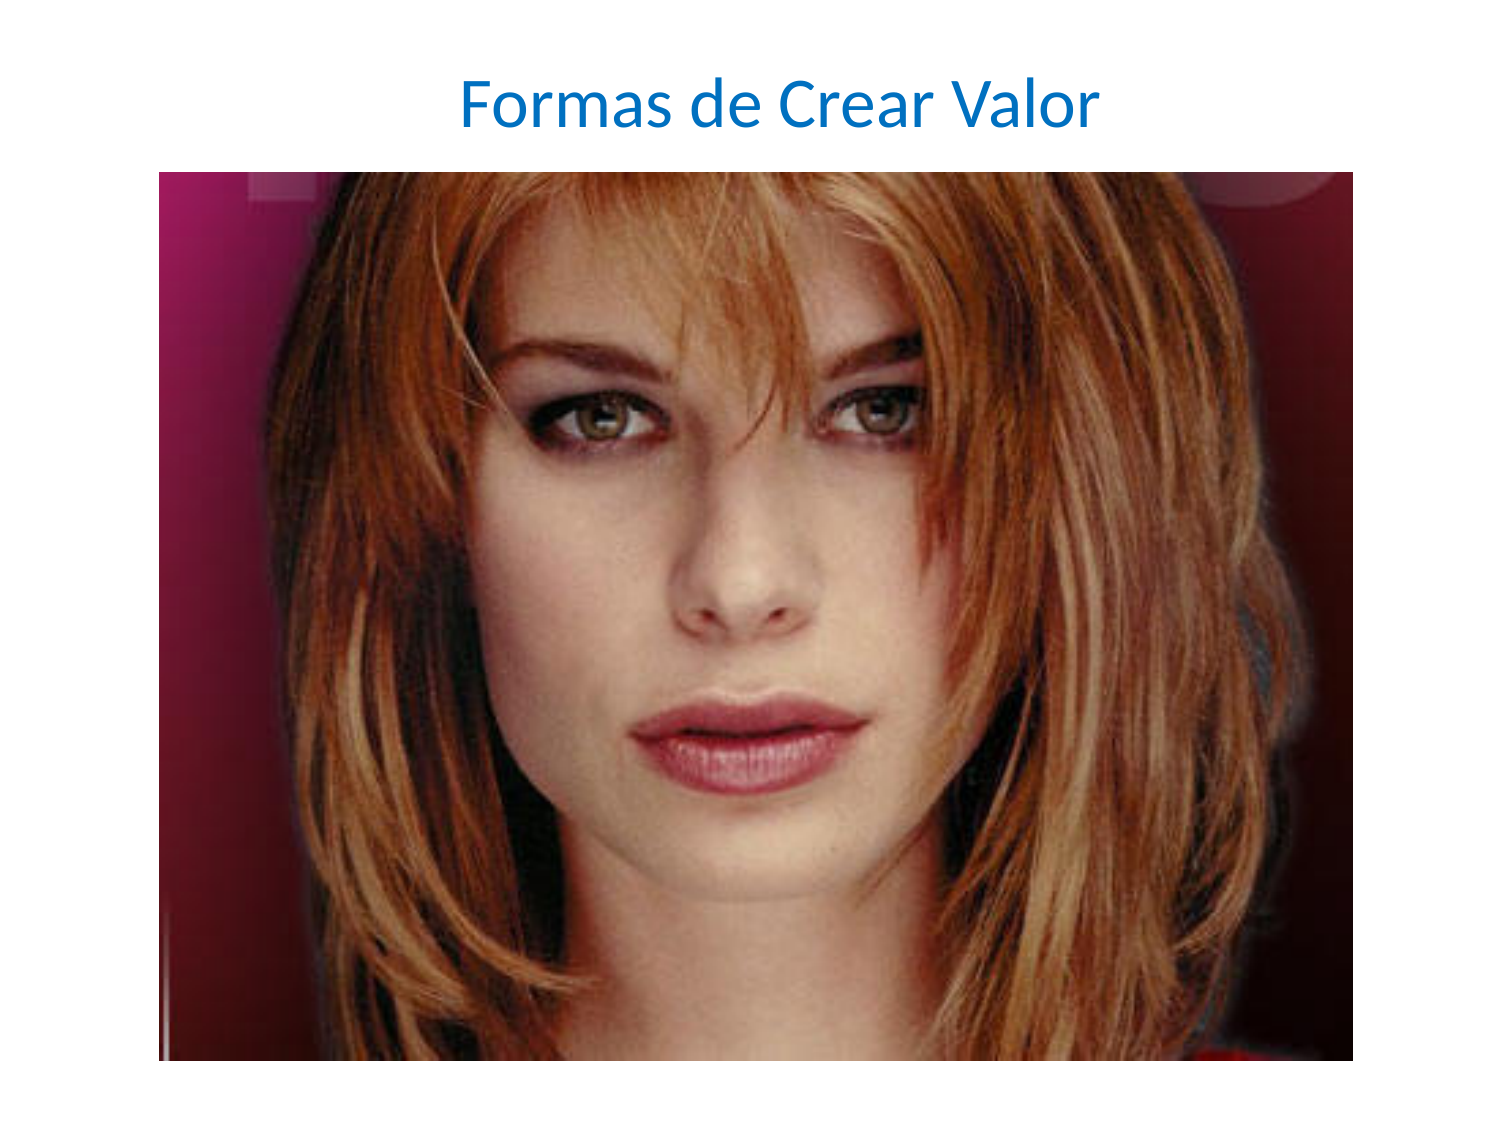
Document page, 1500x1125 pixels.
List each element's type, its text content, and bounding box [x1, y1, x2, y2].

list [159, 172, 1353, 1061]
title Formas de Crear Valor [62, 66, 1500, 154]
